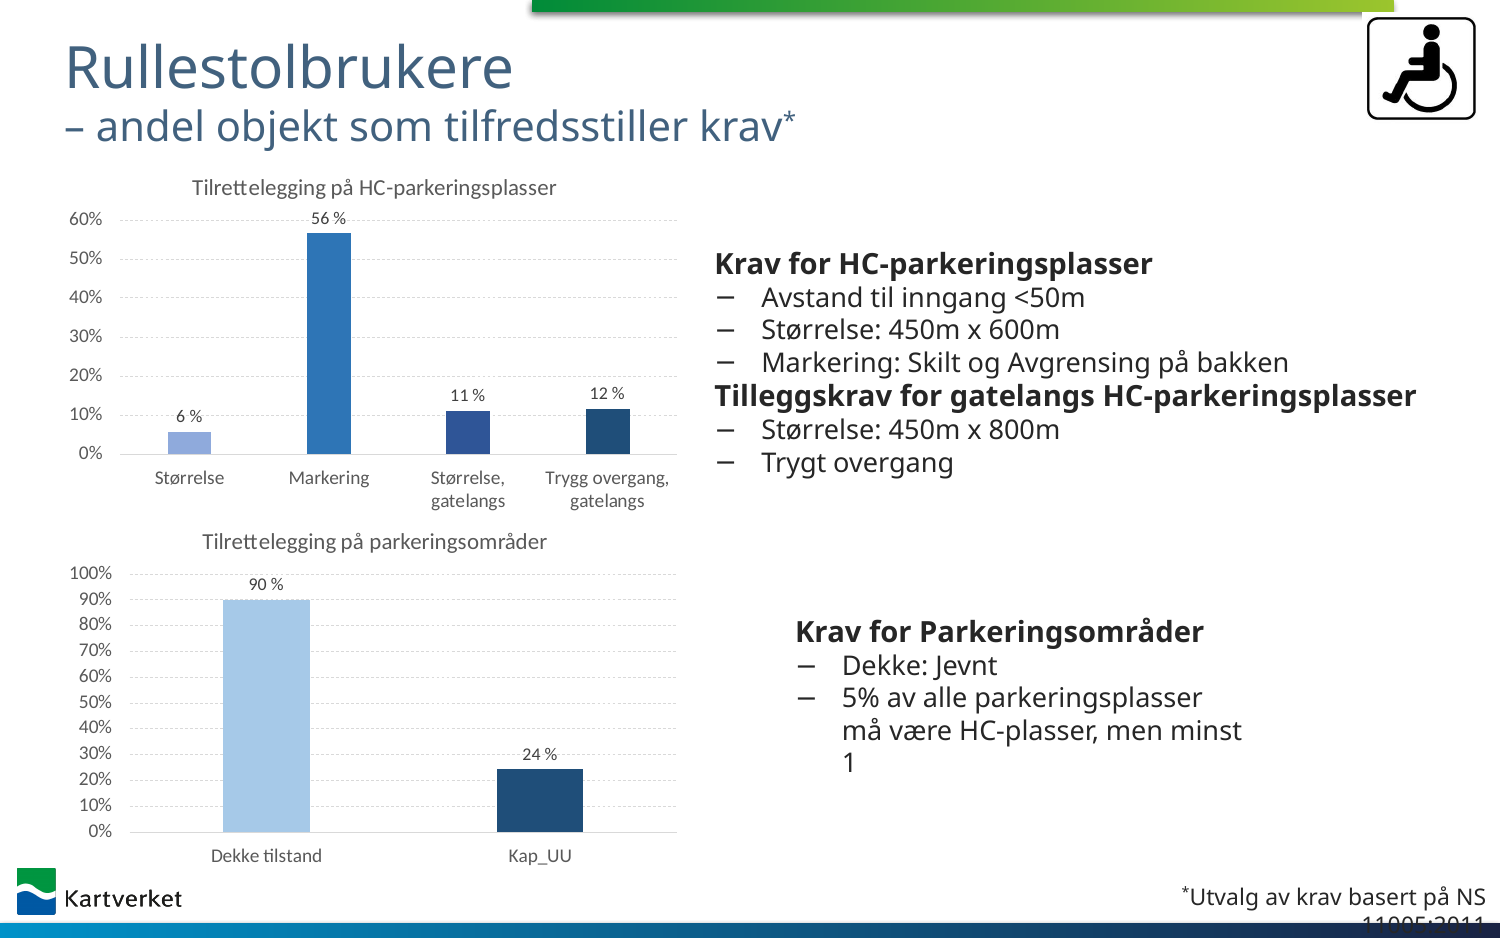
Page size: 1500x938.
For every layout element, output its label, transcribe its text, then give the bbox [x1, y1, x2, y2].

text_box *Utvalg av krav basert på NS 11005:2011 [1068, 873, 1500, 938]
text_box Rullestolbrukere – andel objekt som tilfredsstiller krav* [49, 25, 1431, 158]
picture [1362, 12, 1481, 126]
picture [62, 166, 688, 519]
picture [62, 520, 688, 874]
text_box Krav for HC-parkeringsplasser Avstand til inngang <50m Størrelse: 450m x 600m Markering: Skilt og Avgrensing på bakken Tilleggskrav for gatelangs HC-parkeringsplasser Størrelse: 450m x 800m Trygt overgang [699, 237, 1433, 485]
text_box Krav for Parkeringsområder Dekke: Jevnt 5% av alle parkeringsplasser må være HC-plasser, men minst 1 [780, 605, 1261, 786]
